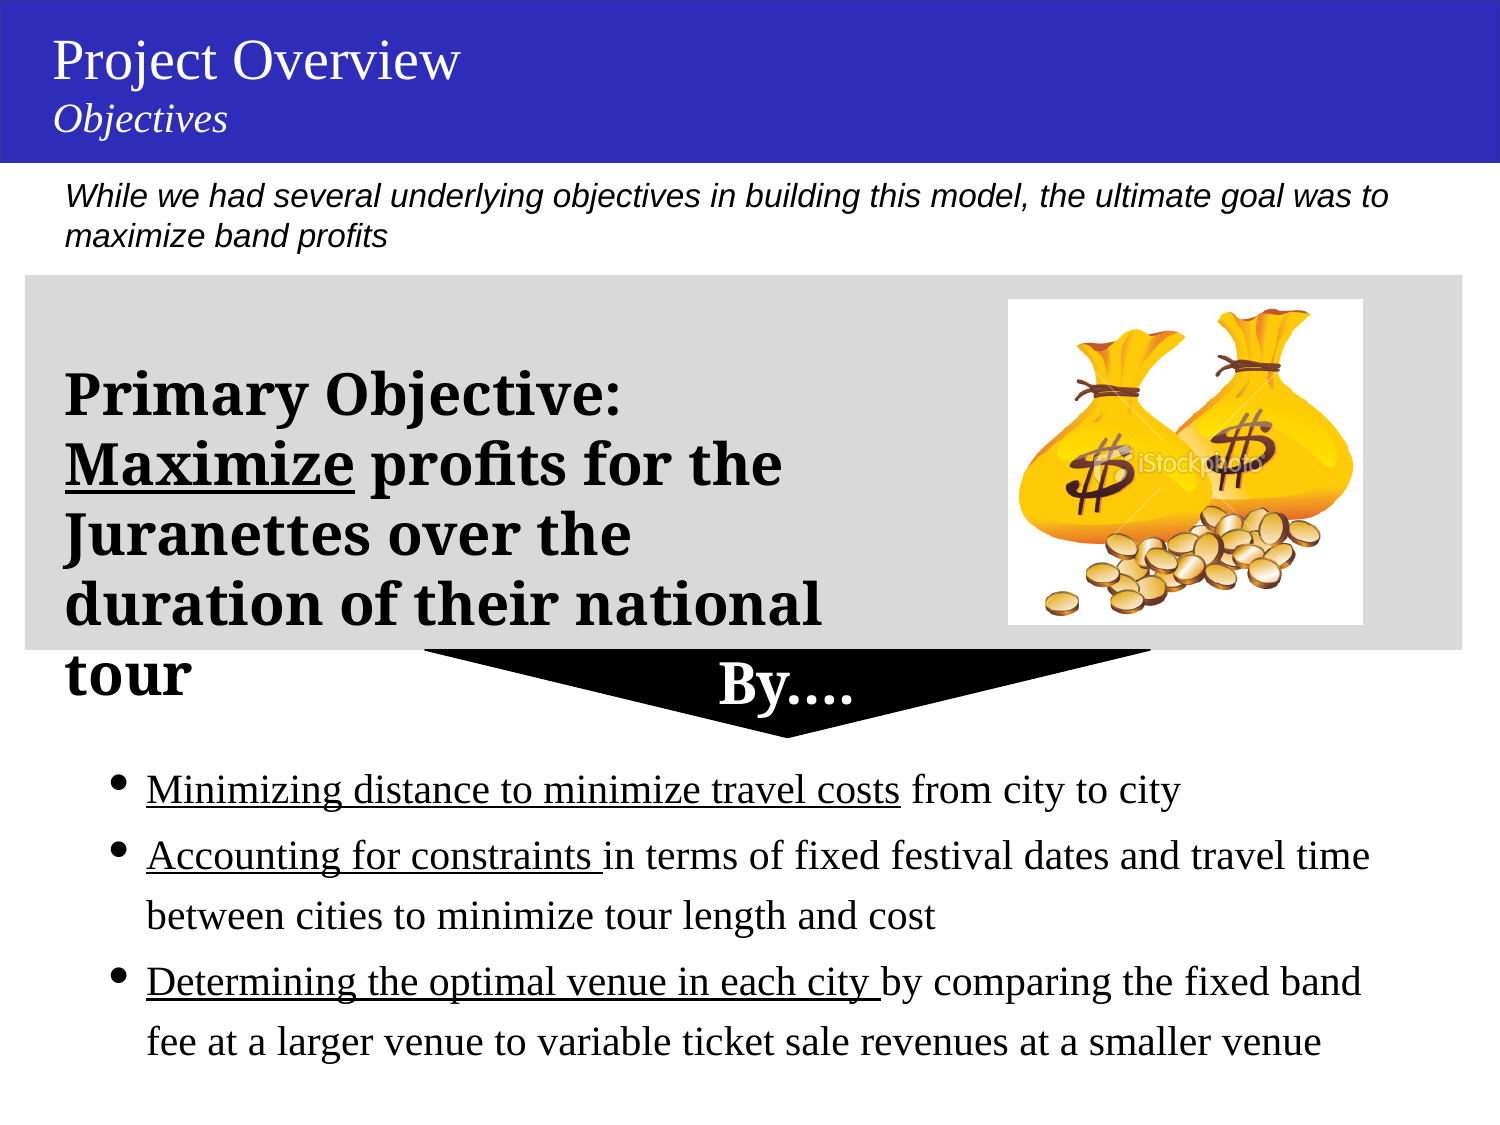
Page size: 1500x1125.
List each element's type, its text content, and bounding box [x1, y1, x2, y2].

picture [1008, 299, 1363, 626]
text_box By…. [637, 639, 938, 724]
text_box While we had several underlying objectives in building this model, the ultimate goal was to maximize band profits [50, 166, 1438, 262]
text_box [24, 274, 1463, 650]
title Project Overview Objectives [37, 12, 1313, 151]
text_box [938, 649, 1150, 702]
text_box Primary Objective: Maximize profits for the Juranettes over the duration of their national tour [50, 350, 913, 715]
text_box Minimizing distance to minimize travel costs from city to city Accounting for constraints in terms of fixed festival dates and travel time between cities to minimize tour length and cost Determining the optimal venue in each city by comparing the fixed band fee at a larger venue to variable ticket sale revenues at a smaller venue [74, 744, 1425, 1072]
text_box [731, 724, 844, 738]
text_box [424, 649, 637, 702]
